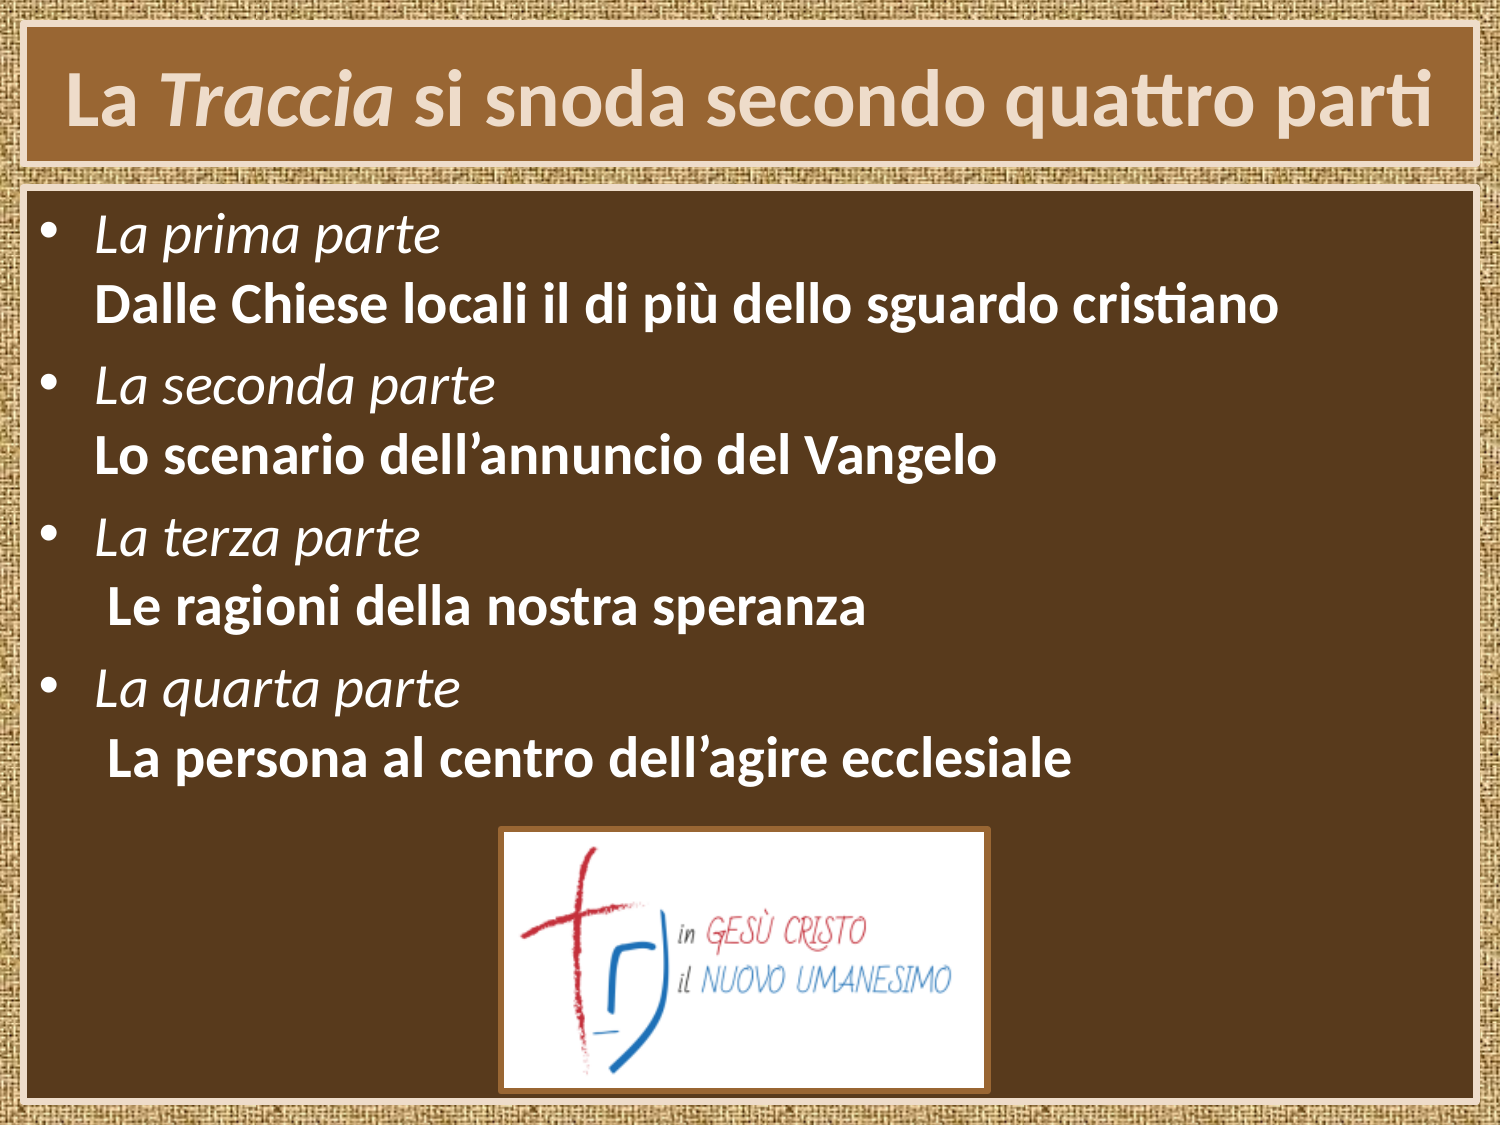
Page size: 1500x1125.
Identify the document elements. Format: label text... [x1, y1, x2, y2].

title La Traccia si snoda secondo quattro parti [23, 23, 1477, 164]
list La prima parte Dalle Chiese locali il di più dello sguardo cristiano La seconda parte Lo scenario dell’annuncio del Vangelo La terza parte Le ragioni della nostra speranza La quarta parte La persona al centro dell’agire ecclesiale [23, 187, 1477, 1102]
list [503, 831, 985, 1089]
picture [0, 0, 1500, 1125]
